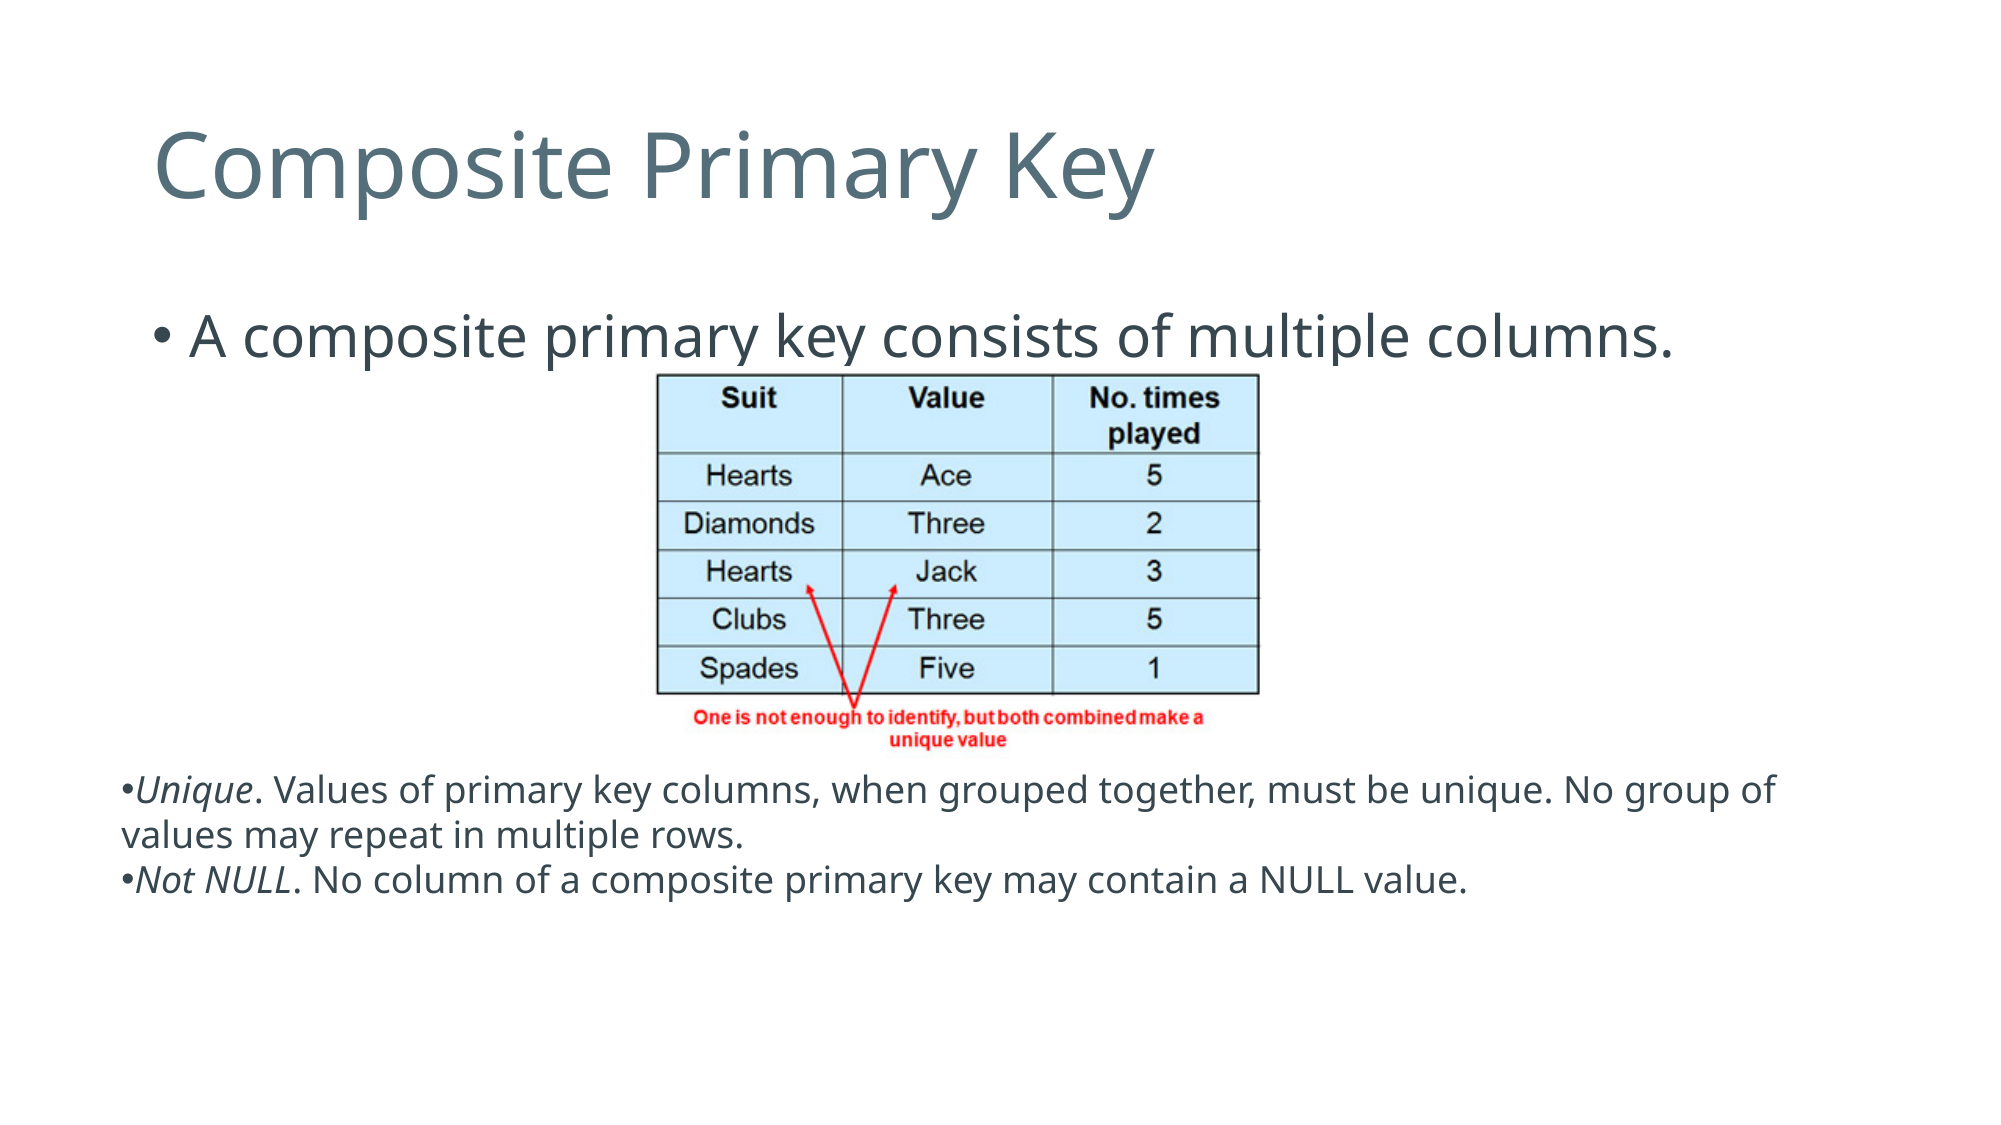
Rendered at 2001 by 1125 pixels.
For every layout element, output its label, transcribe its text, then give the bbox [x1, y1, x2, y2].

picture [643, 366, 1357, 759]
list A composite primary key consists of multiple columns. [137, 299, 1863, 1014]
title Composite Primary Key [137, 59, 1863, 278]
text_box Unique. Values of primary key columns, when grouped together, must be unique. No group of values may repeat in multiple rows. Not NULL. No column of a composite primary key may contain a NULL value. [106, 758, 1832, 954]
